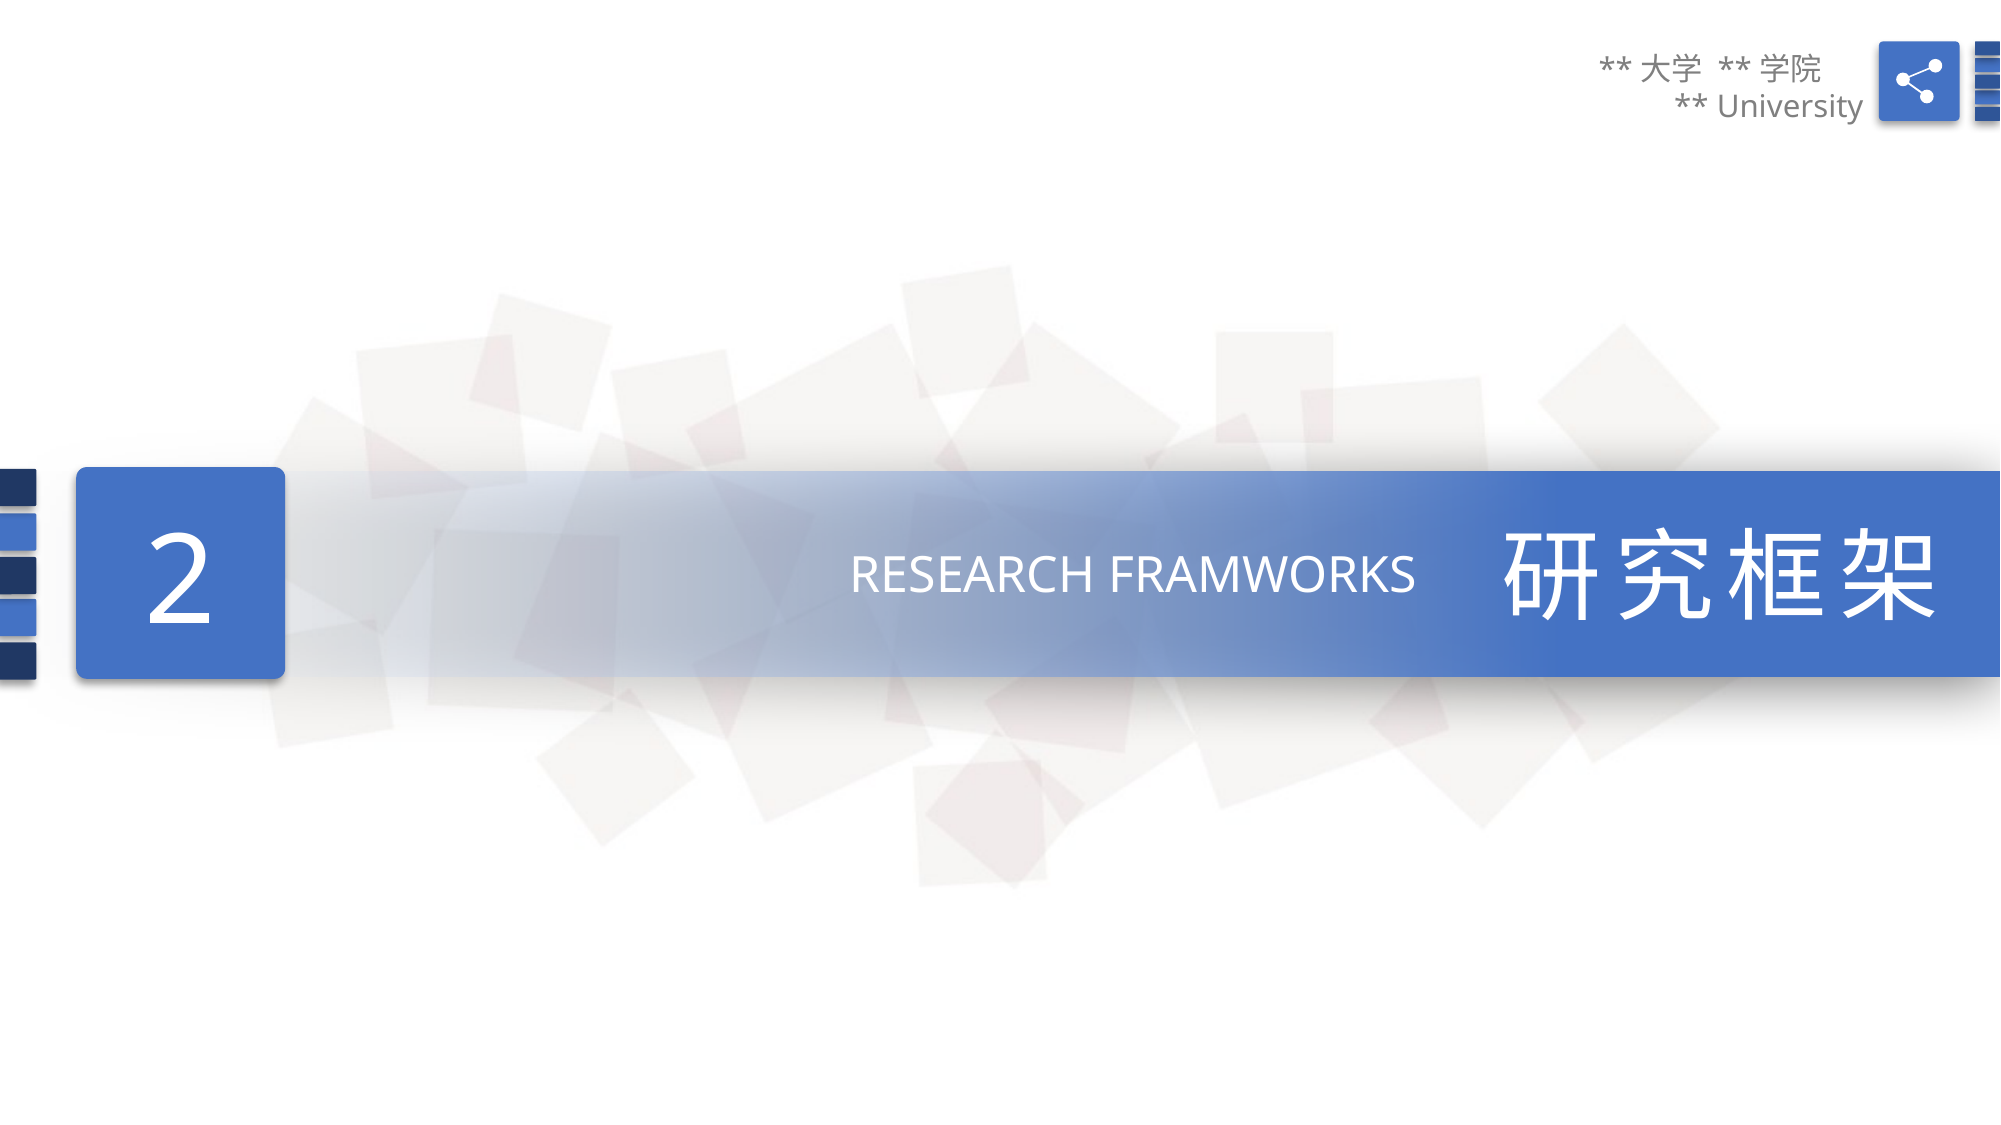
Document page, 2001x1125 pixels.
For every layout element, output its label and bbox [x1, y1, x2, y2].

text_box [1522, 41, 2000, 136]
text_box [0, 467, 2000, 680]
picture [0, 0, 2001, 1125]
